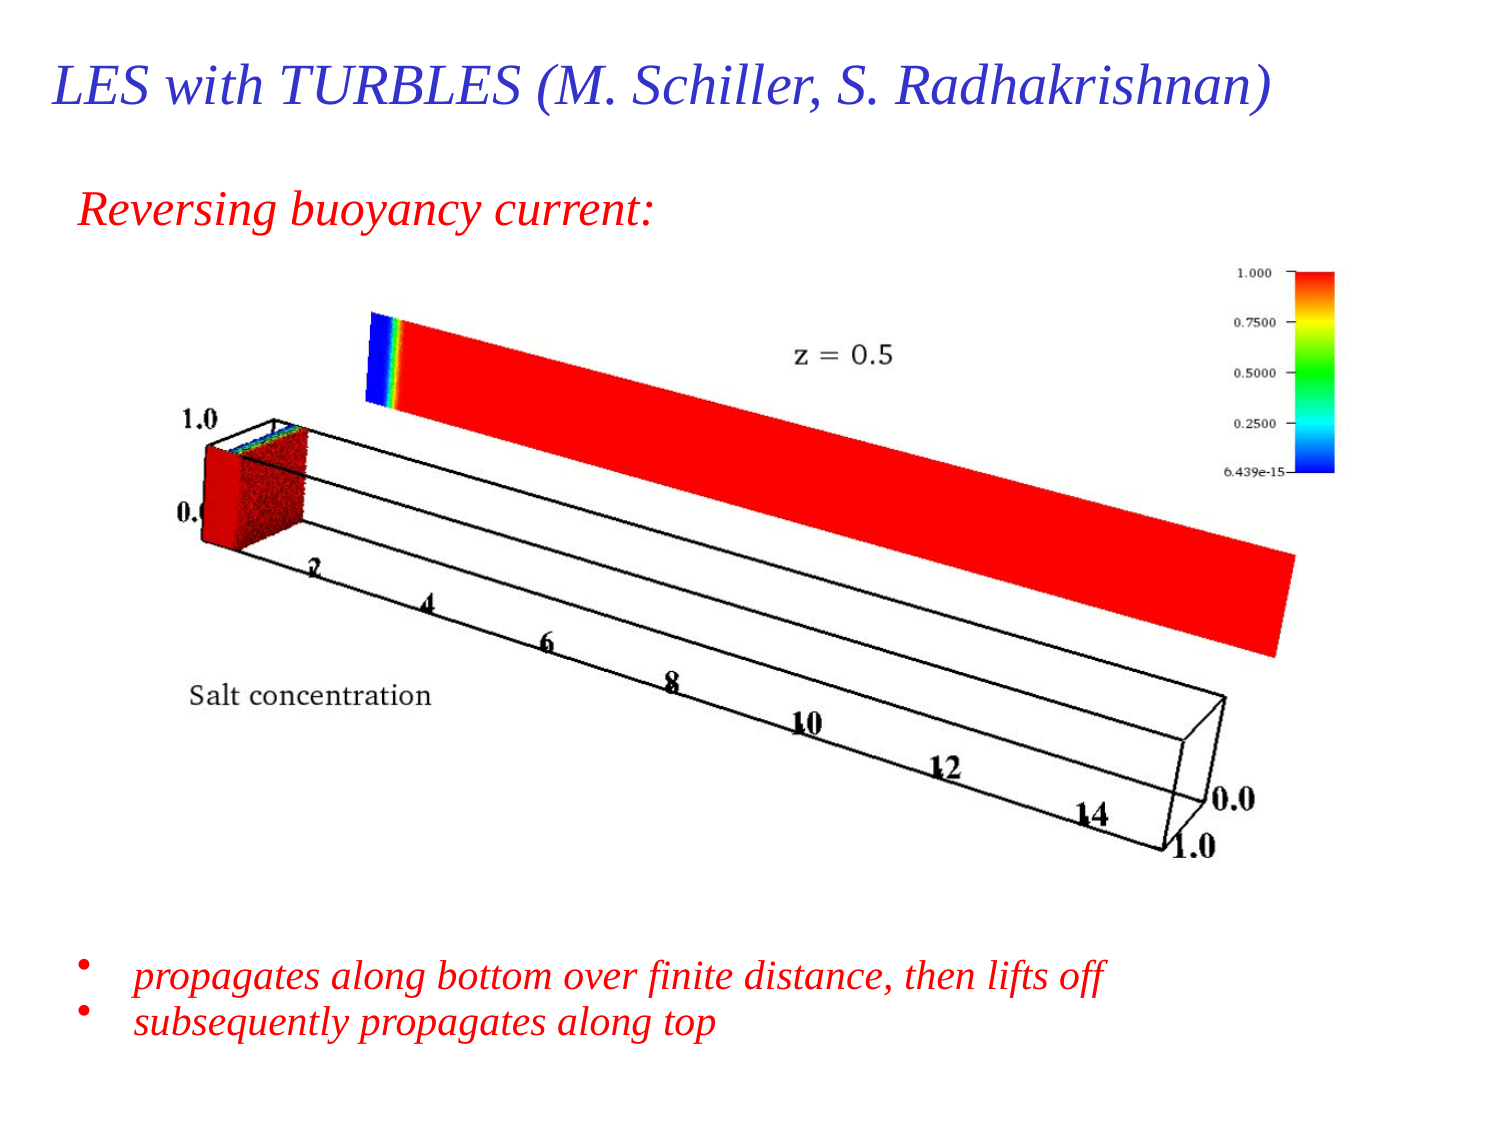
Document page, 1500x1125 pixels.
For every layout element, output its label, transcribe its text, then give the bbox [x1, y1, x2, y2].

text_box propagates along bottom over finite distance, then lifts off subsequently propagates along top [62, 962, 1425, 1048]
title LES with TURBLES (M. Schiller, S. Radhakrishnan) [37, 24, 1500, 138]
text_box Reversing buoyancy current: [62, 162, 763, 263]
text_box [124, 249, 1351, 883]
